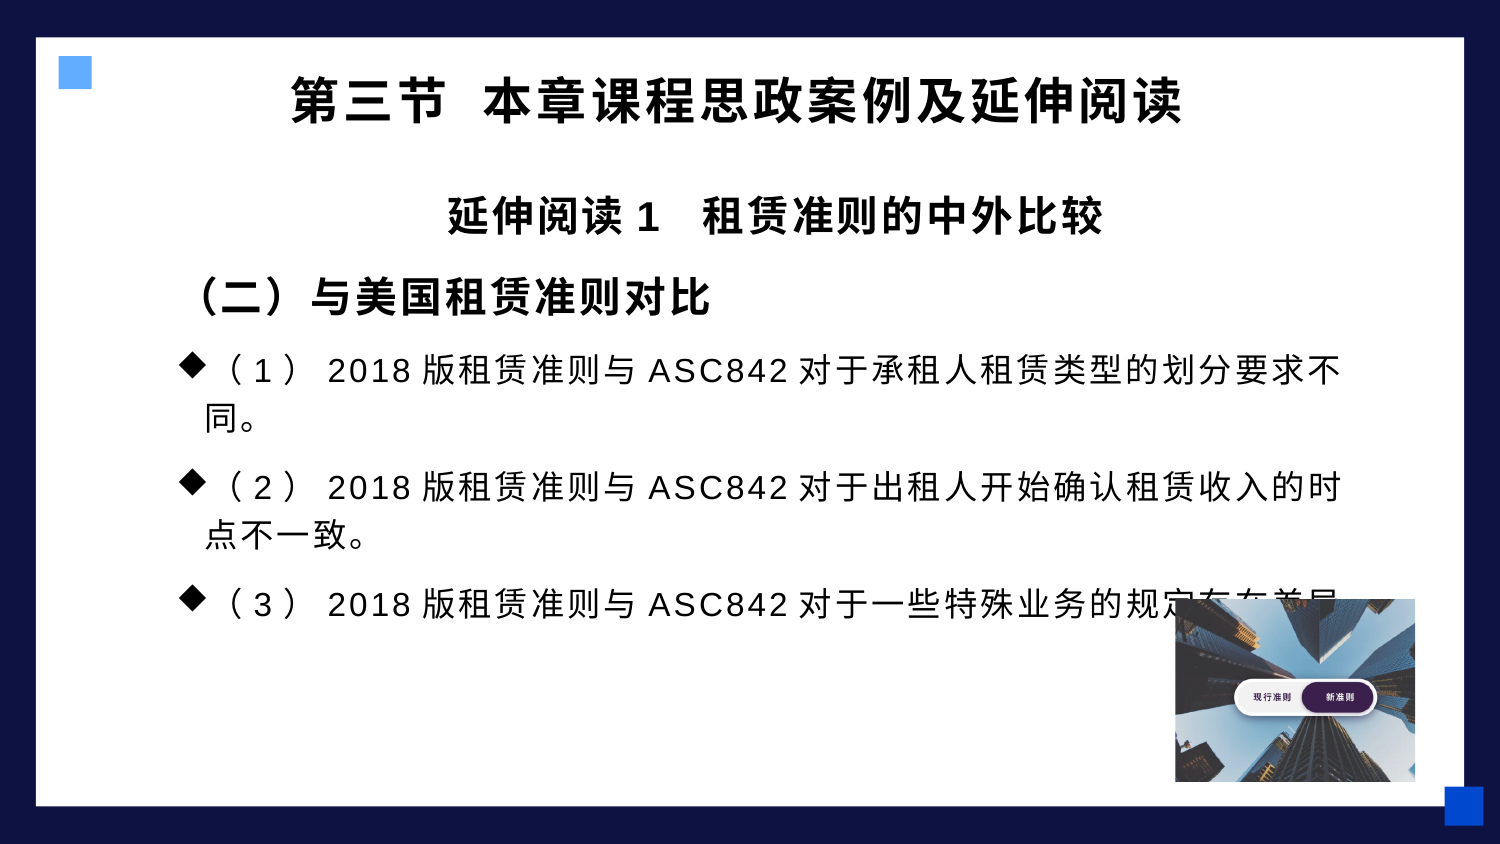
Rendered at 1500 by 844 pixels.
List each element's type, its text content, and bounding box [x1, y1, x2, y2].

picture [1175, 599, 1416, 782]
title 第三节 本章课程思政案例及延伸阅读 [141, 48, 1327, 138]
list 延伸阅读1 租赁准则的中外比较 （二）与美国租赁准则对比 （1）2018版租赁准则与ASC842对于承租人租赁类型的划分要求不同。 （2）2018版租赁准则与ASC842对于出租人开始确认租赁收入的时点不一致。 （3）2018版租赁准则与ASC842对于一些特殊业务的规定存在差异。 [159, 180, 1388, 587]
